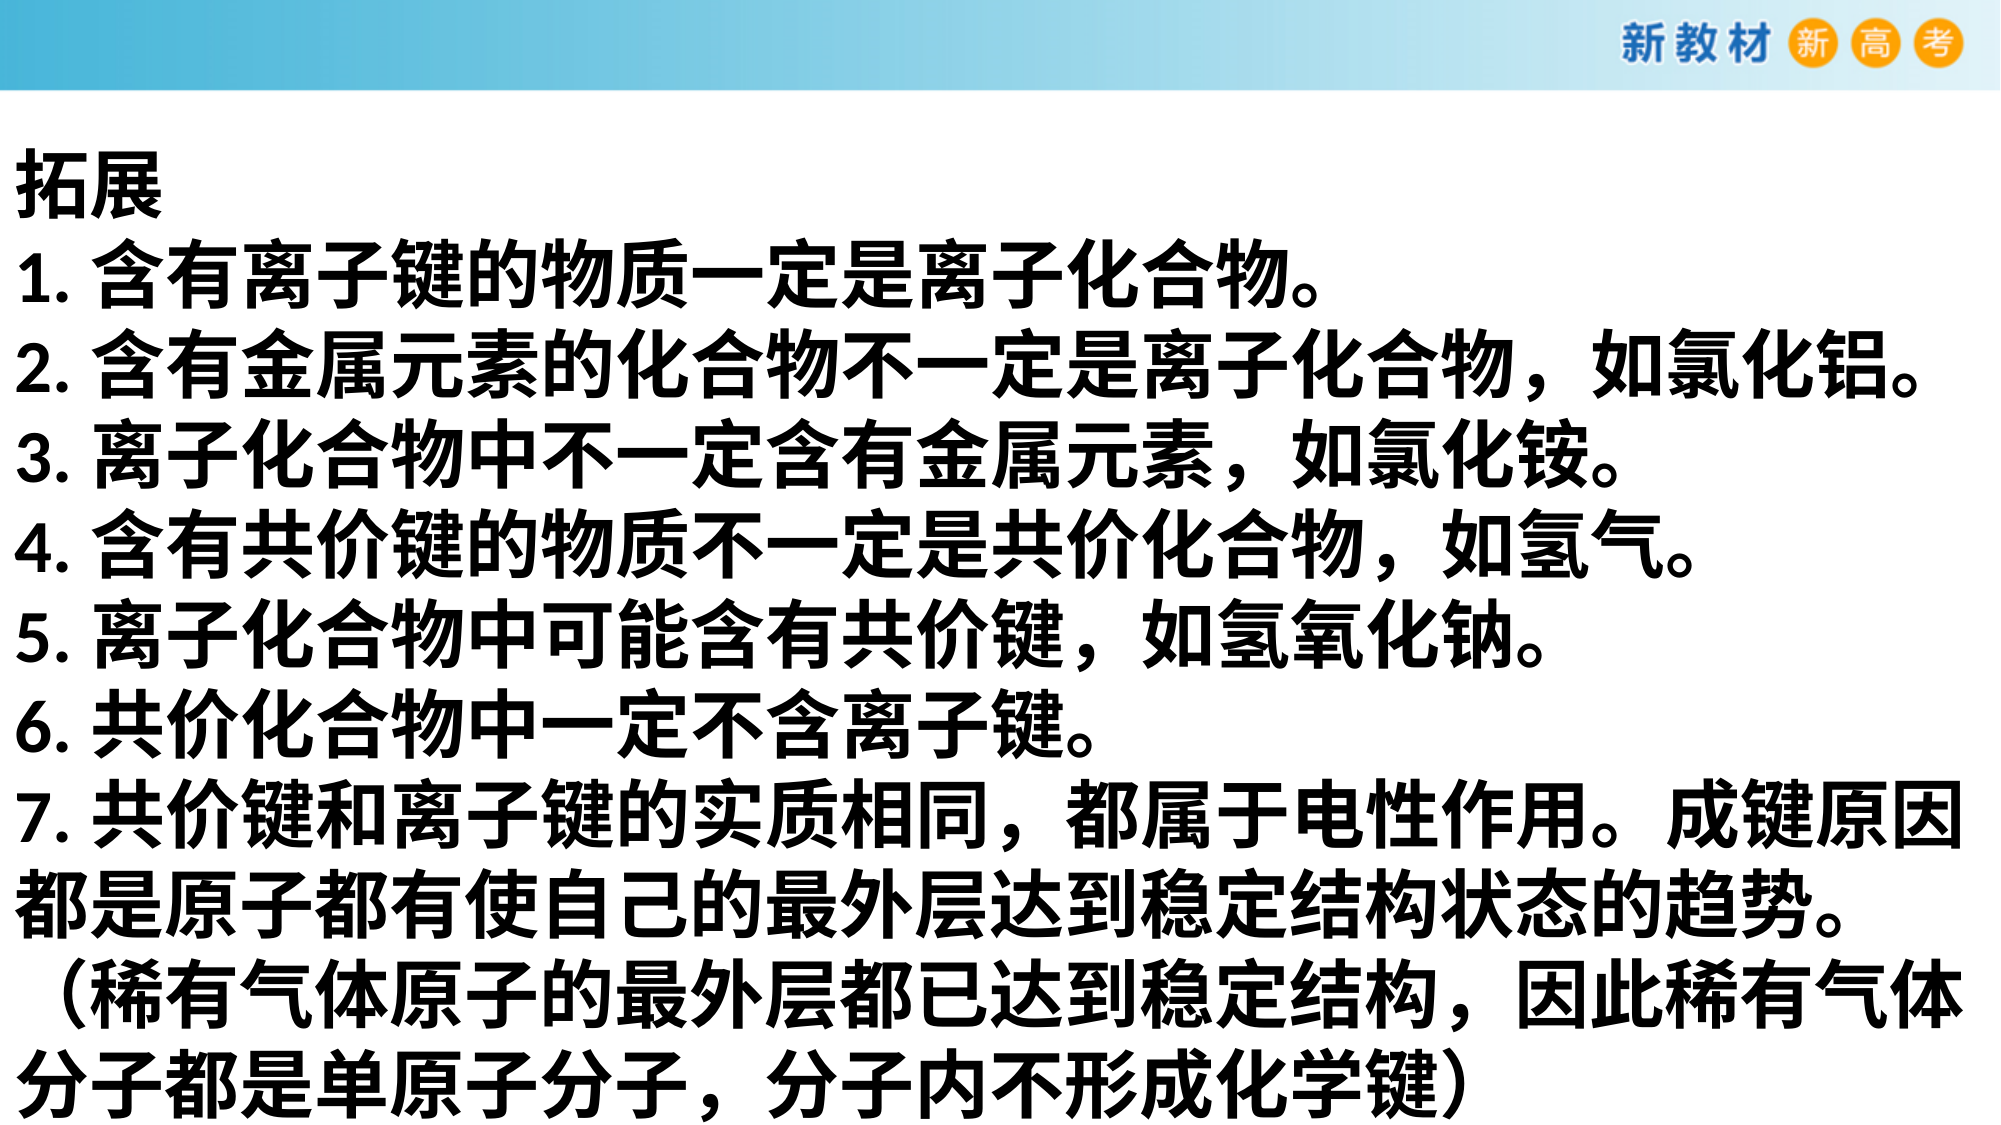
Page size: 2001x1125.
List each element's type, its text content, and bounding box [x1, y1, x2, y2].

picture [0, 0, 2001, 1125]
text_box 拓展 1.含有离子键的物质一定是离子化合物。 2.含有金属元素的化合物不一定是离子化合物，如氯化铝。 3.离子化合物中不一定含有金属元素，如氯化铵。 4.含有共价键的物质不一定是共价化合物，如氢气。 5.离子化合物中可能含有共价键，如氢氧化钠。 6.共价化合物中一定不含离子键。 7.共价键和离子键的实质相同，都属于电性作用。成键原因都是原子都有使自己的最外层达到稳定结构状态的趋势。（稀有气体原子的最外层都已达到稳定结构，因此稀有气体分子都是单原子分子，分子内不形成化学键） [0, 129, 2000, 1125]
